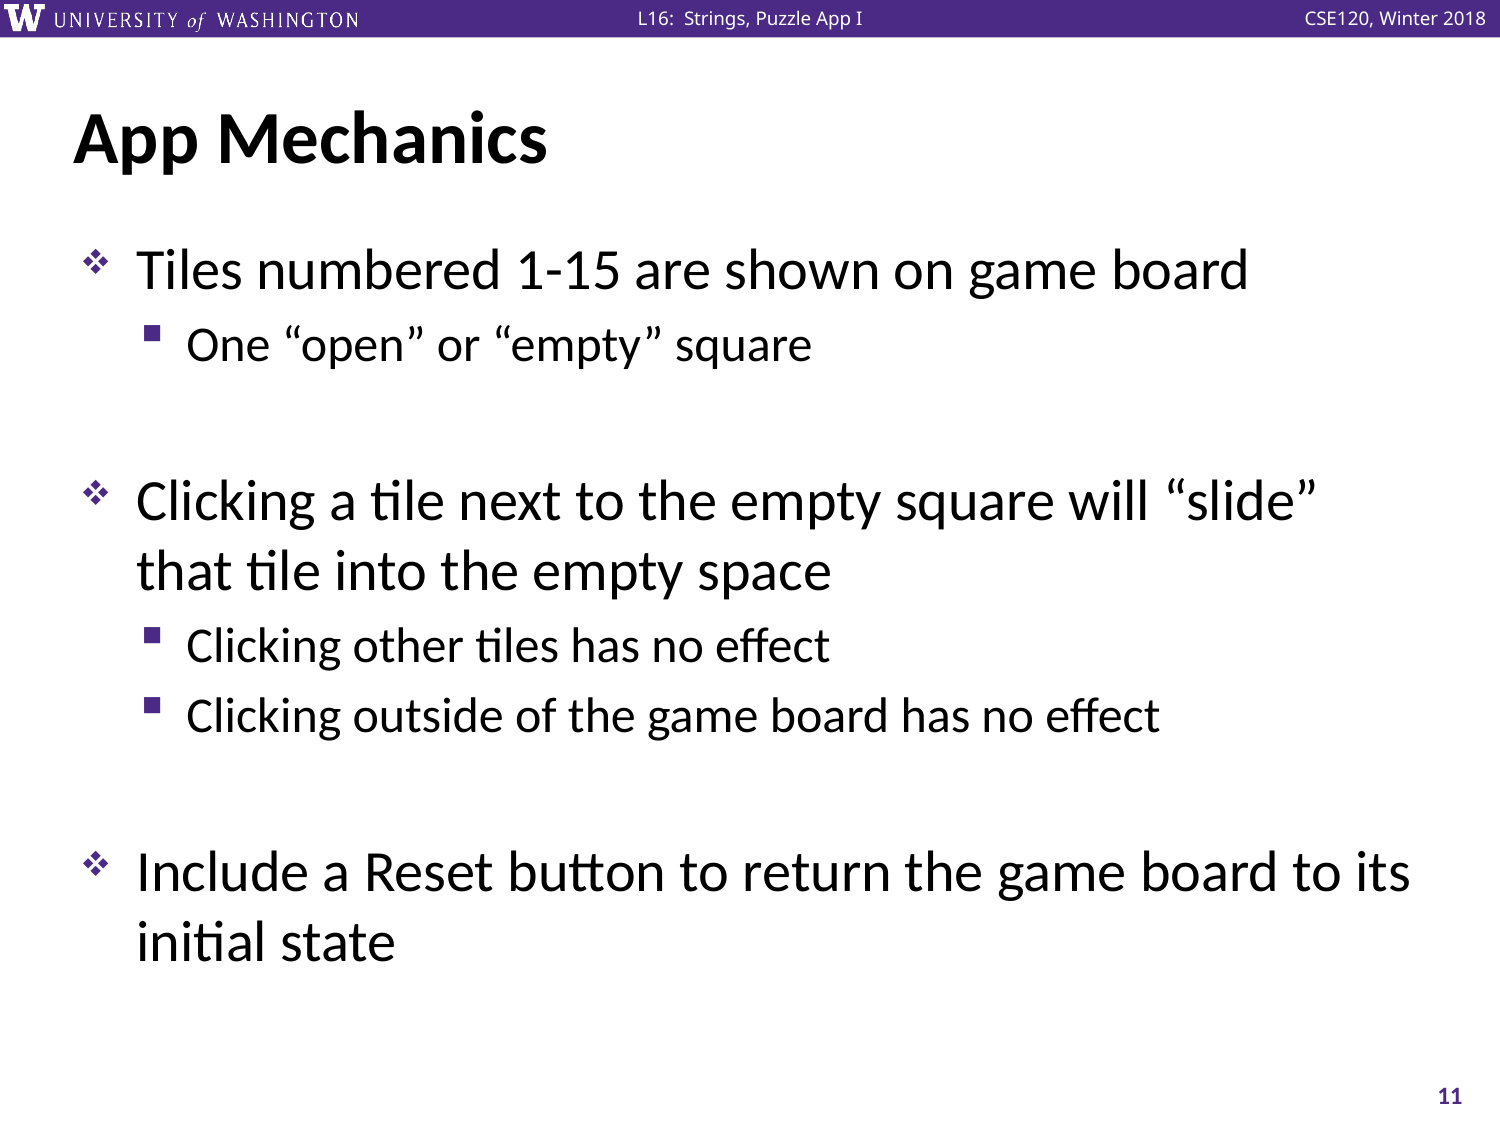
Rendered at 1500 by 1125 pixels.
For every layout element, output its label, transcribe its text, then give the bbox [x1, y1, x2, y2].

slide_number 11 [1400, 1065, 1500, 1125]
picture [4, 4, 358, 32]
list Tiles numbered 1-15 are shown on game board One “open” or “empty” square Clicking a tile next to the empty square will “slide” that tile into the empty space Clicking other tiles has no effect Clicking outside of the game board has no effect Include a Reset button to return the game board to its initial state [64, 223, 1438, 1040]
title App Mechanics [58, 71, 1438, 197]
